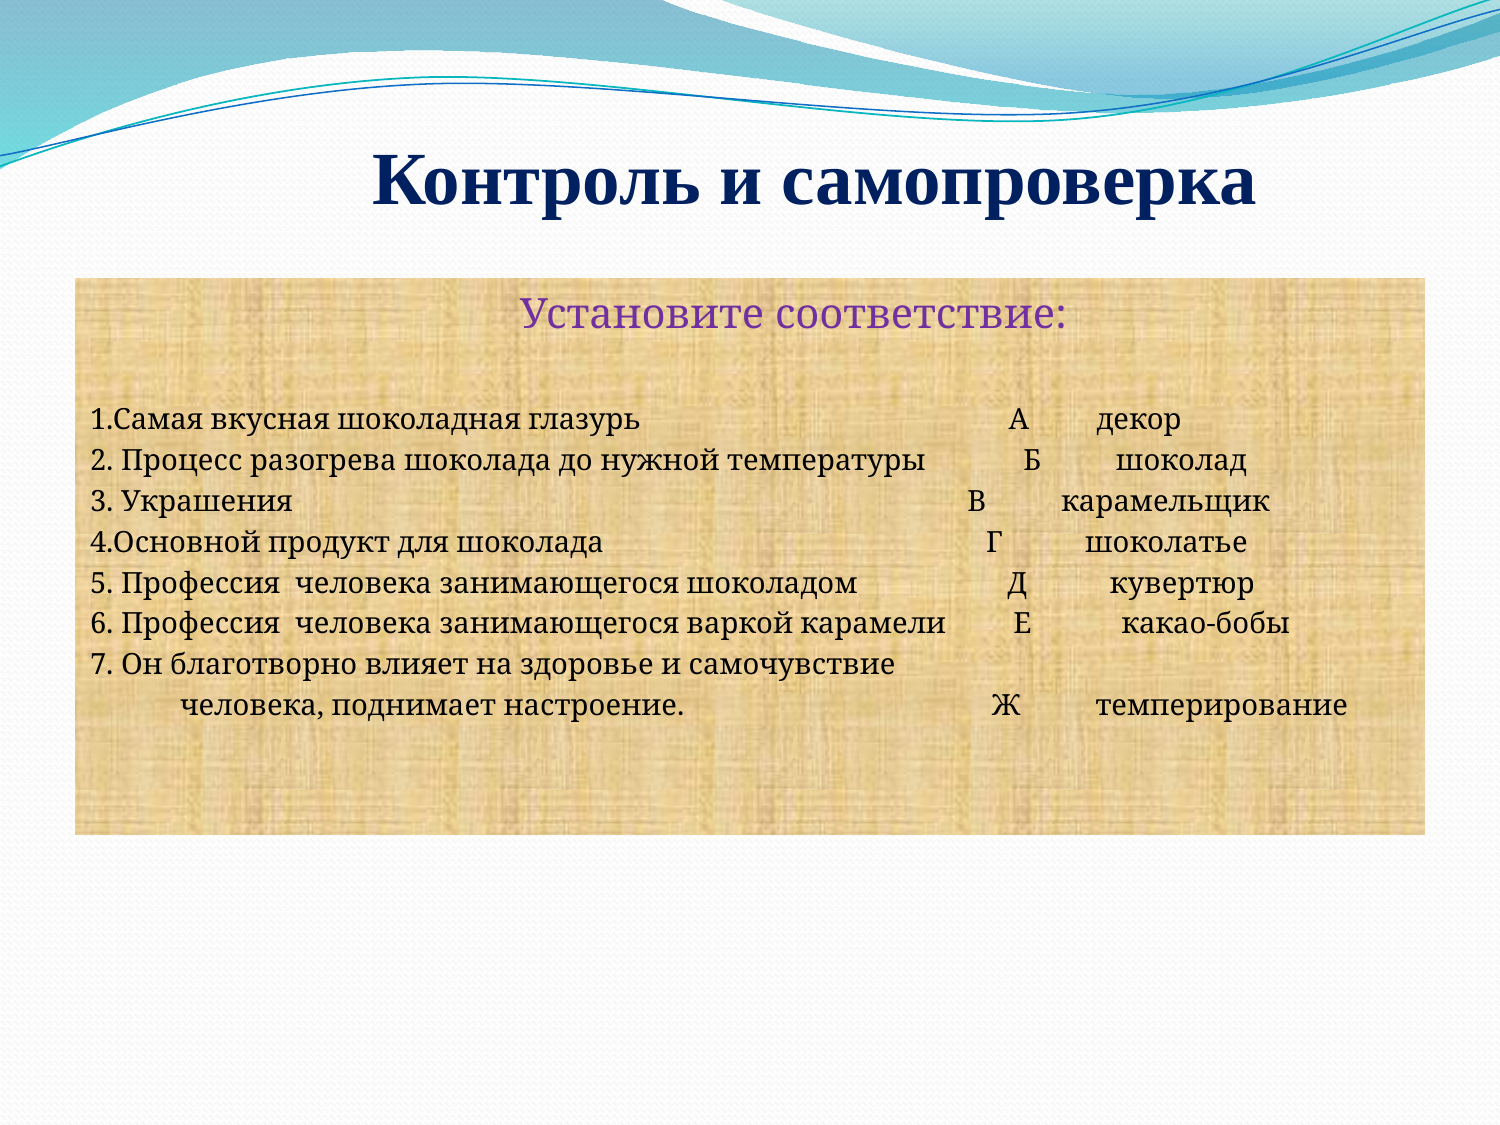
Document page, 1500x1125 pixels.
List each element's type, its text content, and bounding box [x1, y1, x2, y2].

title Контроль и самопроверка [74, 115, 1426, 221]
list Установите соответствие: 1.Самая вкусная шоколадная глазурь А декор 2. Процесс разогрева шоколада до нужной температуры Б шоколад 3. Украшения В карамельщик 4.Основной продукт для шоколада Г шоколатье 5. Профессия человека занимающегося шоколадом Д кувертюр 6. Профессия человека занимающегося варкой карамели Е какао-бобы 7. Он благотворно влияет на здоровье и самочувствие человека, поднимает настроение. Ж темперирование [74, 278, 1426, 835]
